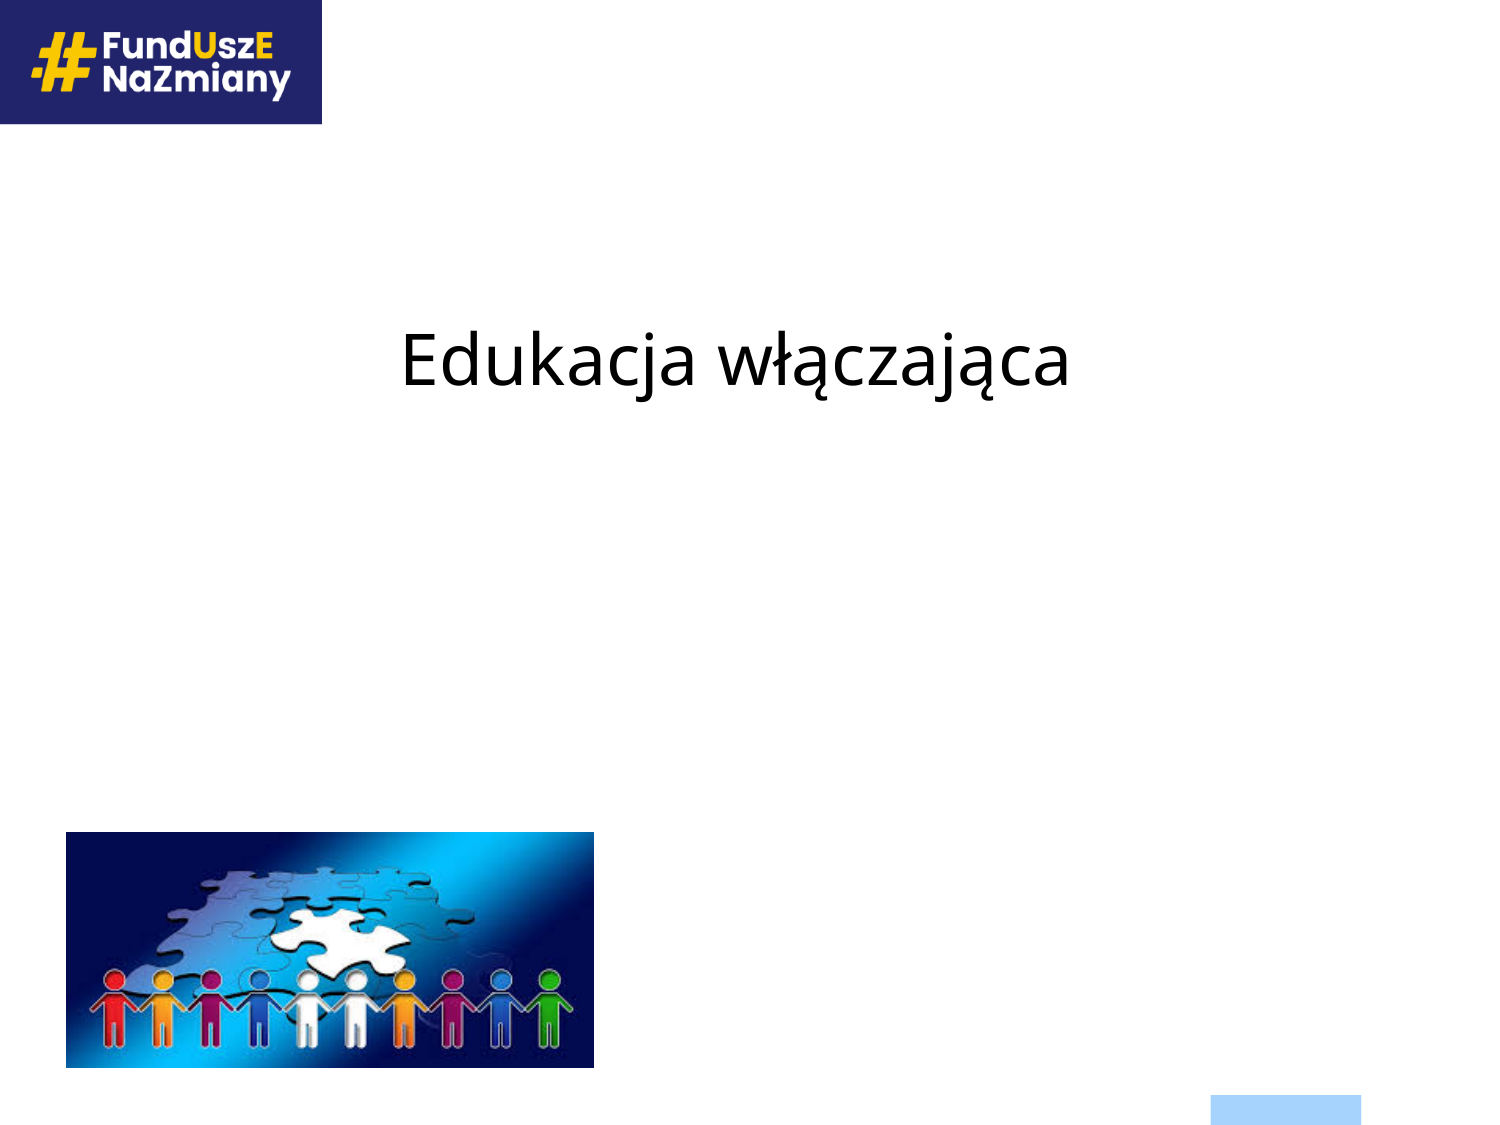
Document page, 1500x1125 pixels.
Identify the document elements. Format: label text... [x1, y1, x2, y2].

title Edukacja włączająca [98, 315, 1393, 495]
picture [0, 0, 1500, 1125]
